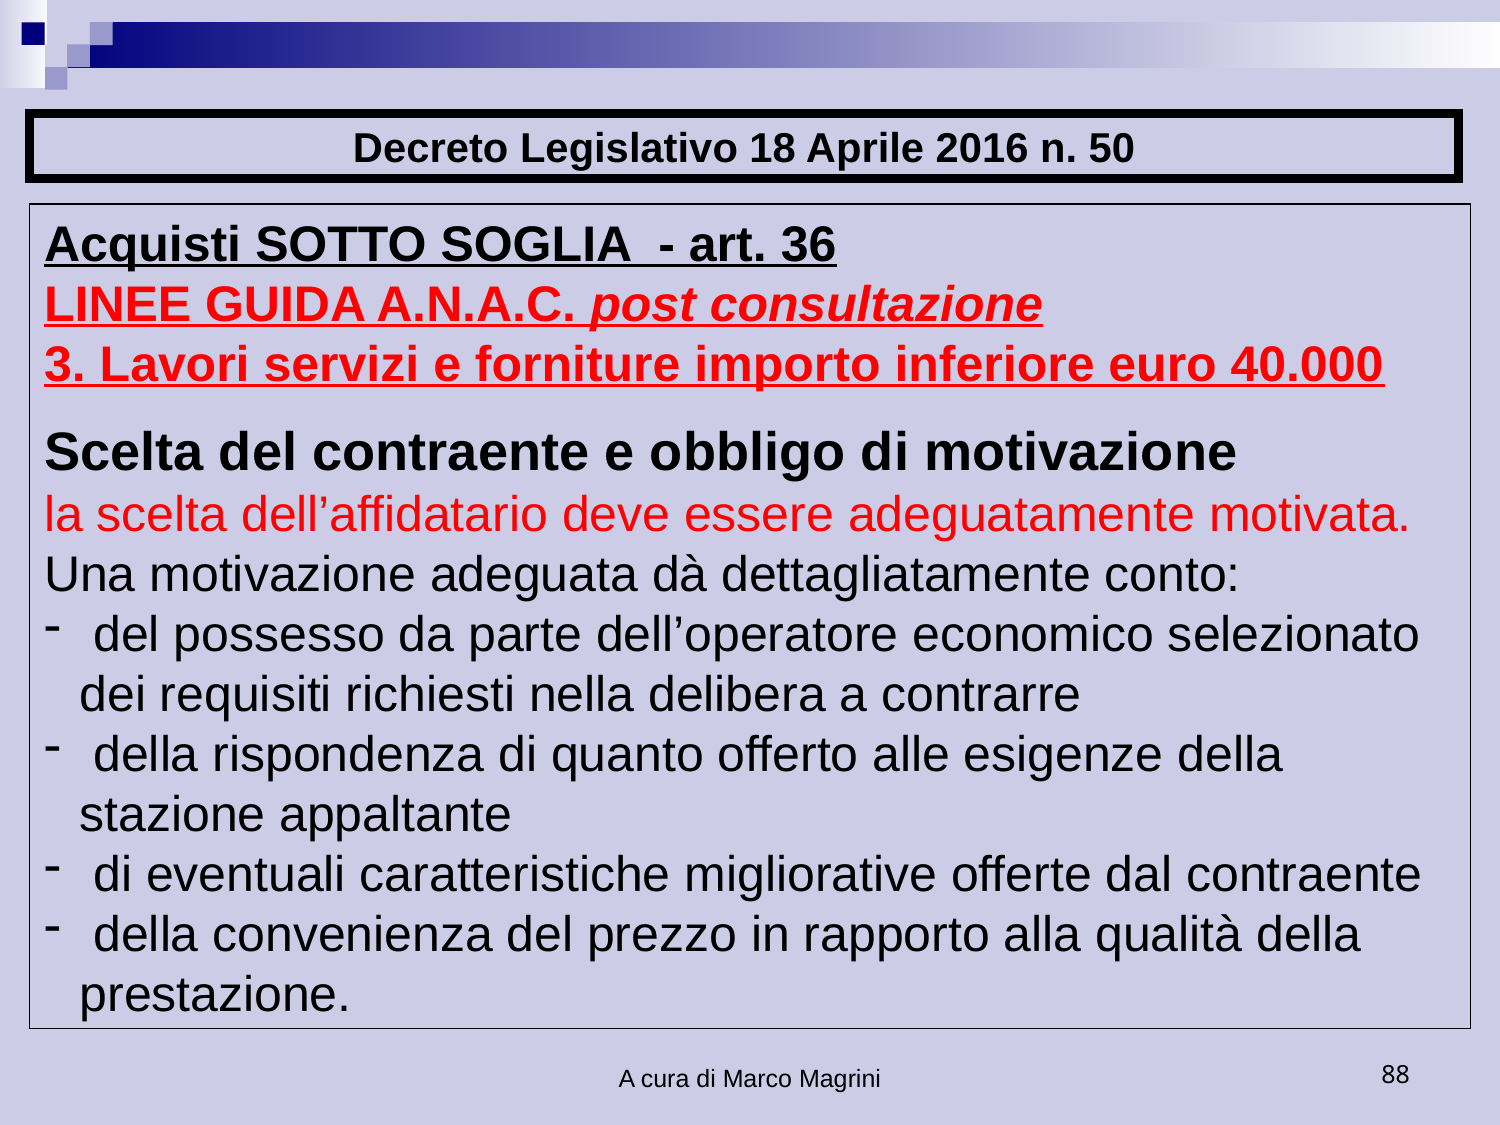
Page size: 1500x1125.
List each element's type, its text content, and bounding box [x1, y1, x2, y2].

text_box Decreto Legislativo 18 Aprile 2016 n. 50 [29, 113, 1459, 179]
footer A cura di Marco Magrini [512, 1025, 988, 1100]
slide_number 88 [1074, 1025, 1425, 1100]
text_box Acquisti SOTTO SOGLIA - art. 36 LINEE GUIDA A.N.A.C. post consultazione 3. Lavori servizi e forniture importo inferiore euro 40.000 Scelta del contraente e obbligo di motivazione la scelta dell’affidatario deve essere adeguatamente motivata. Una motivazione adeguata dà dettagliatamente conto: del possesso da parte dell’operatore economico selezionato dei requisiti richiesti nella delibera a contrarre della rispondenza di quanto offerto alle esigenze della stazione appaltante di eventuali caratteristiche migliorative offerte dal contraente della convenienza del prezzo in rapporto alla qualità della prestazione. [29, 203, 1471, 1029]
